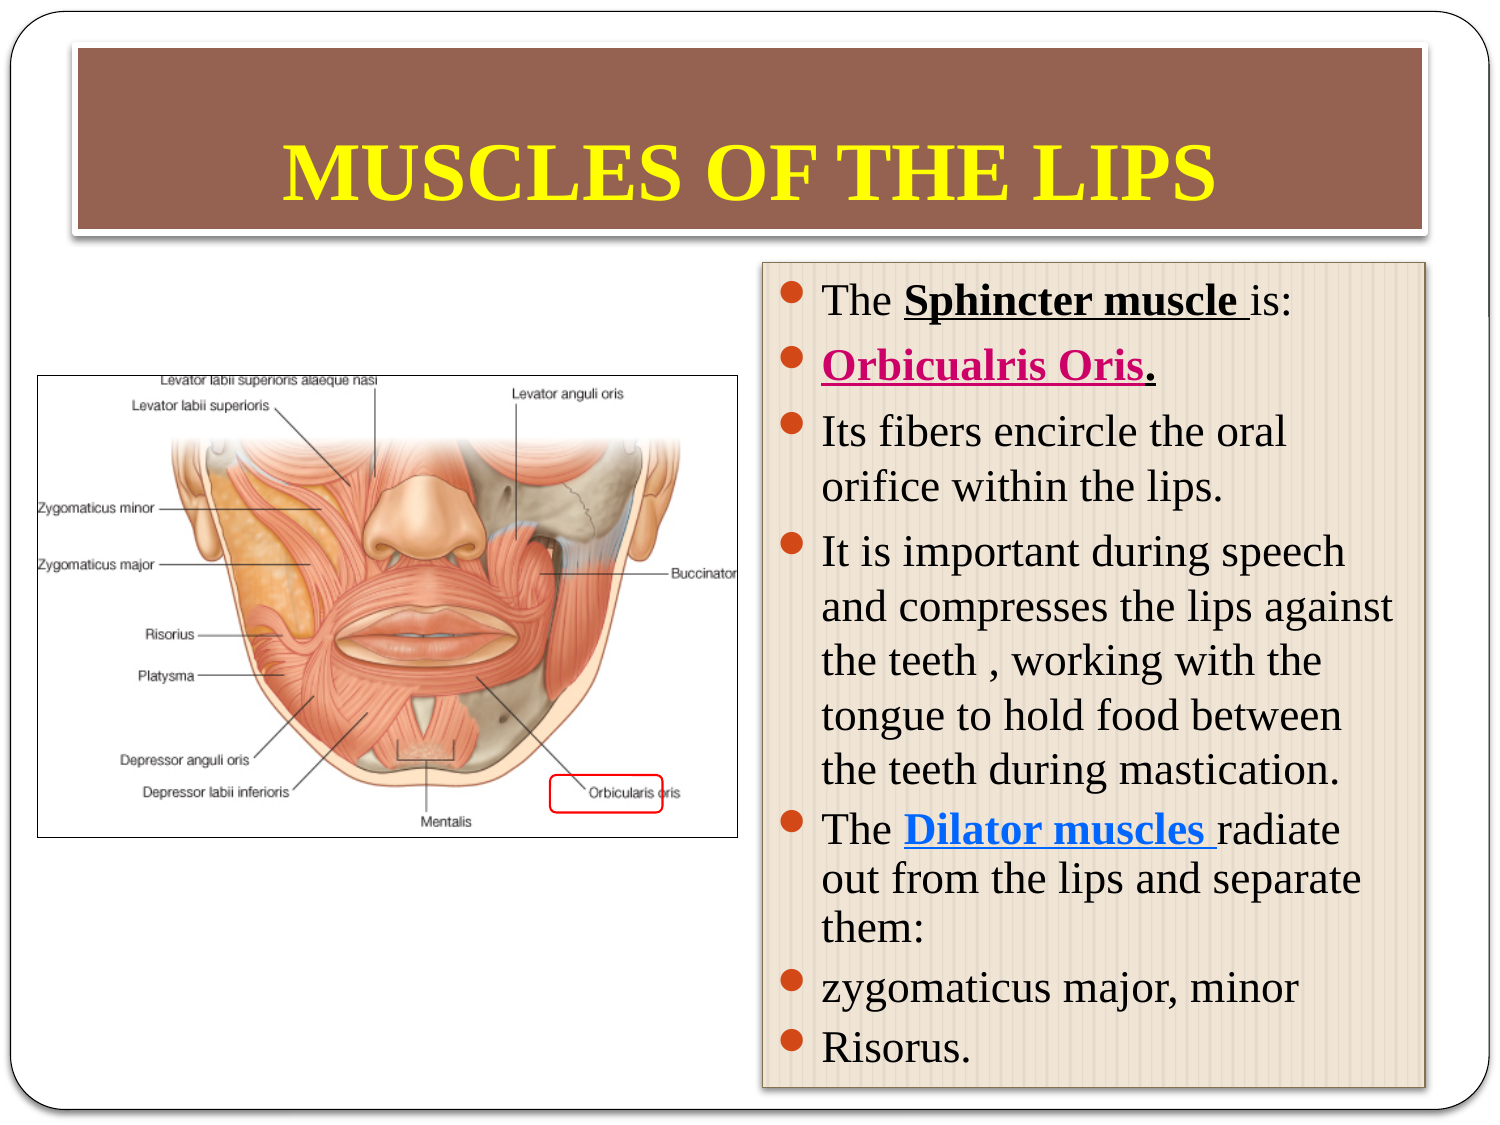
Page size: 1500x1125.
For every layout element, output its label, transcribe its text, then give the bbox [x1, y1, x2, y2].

title MUSCLES OF THE LIPS [72, 42, 1428, 236]
list The Sphincter muscle is: Orbicualris Oris. Its fibers encircle the oral orifice within the lips. It is important during speech and compresses the lips against the teeth , working with the tongue to hold food between the teeth during mastication. The Dilator muscles radiate out from the lips and separate them: zygomaticus major, minor Risorus. [762, 262, 1426, 1088]
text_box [37, 374, 738, 838]
